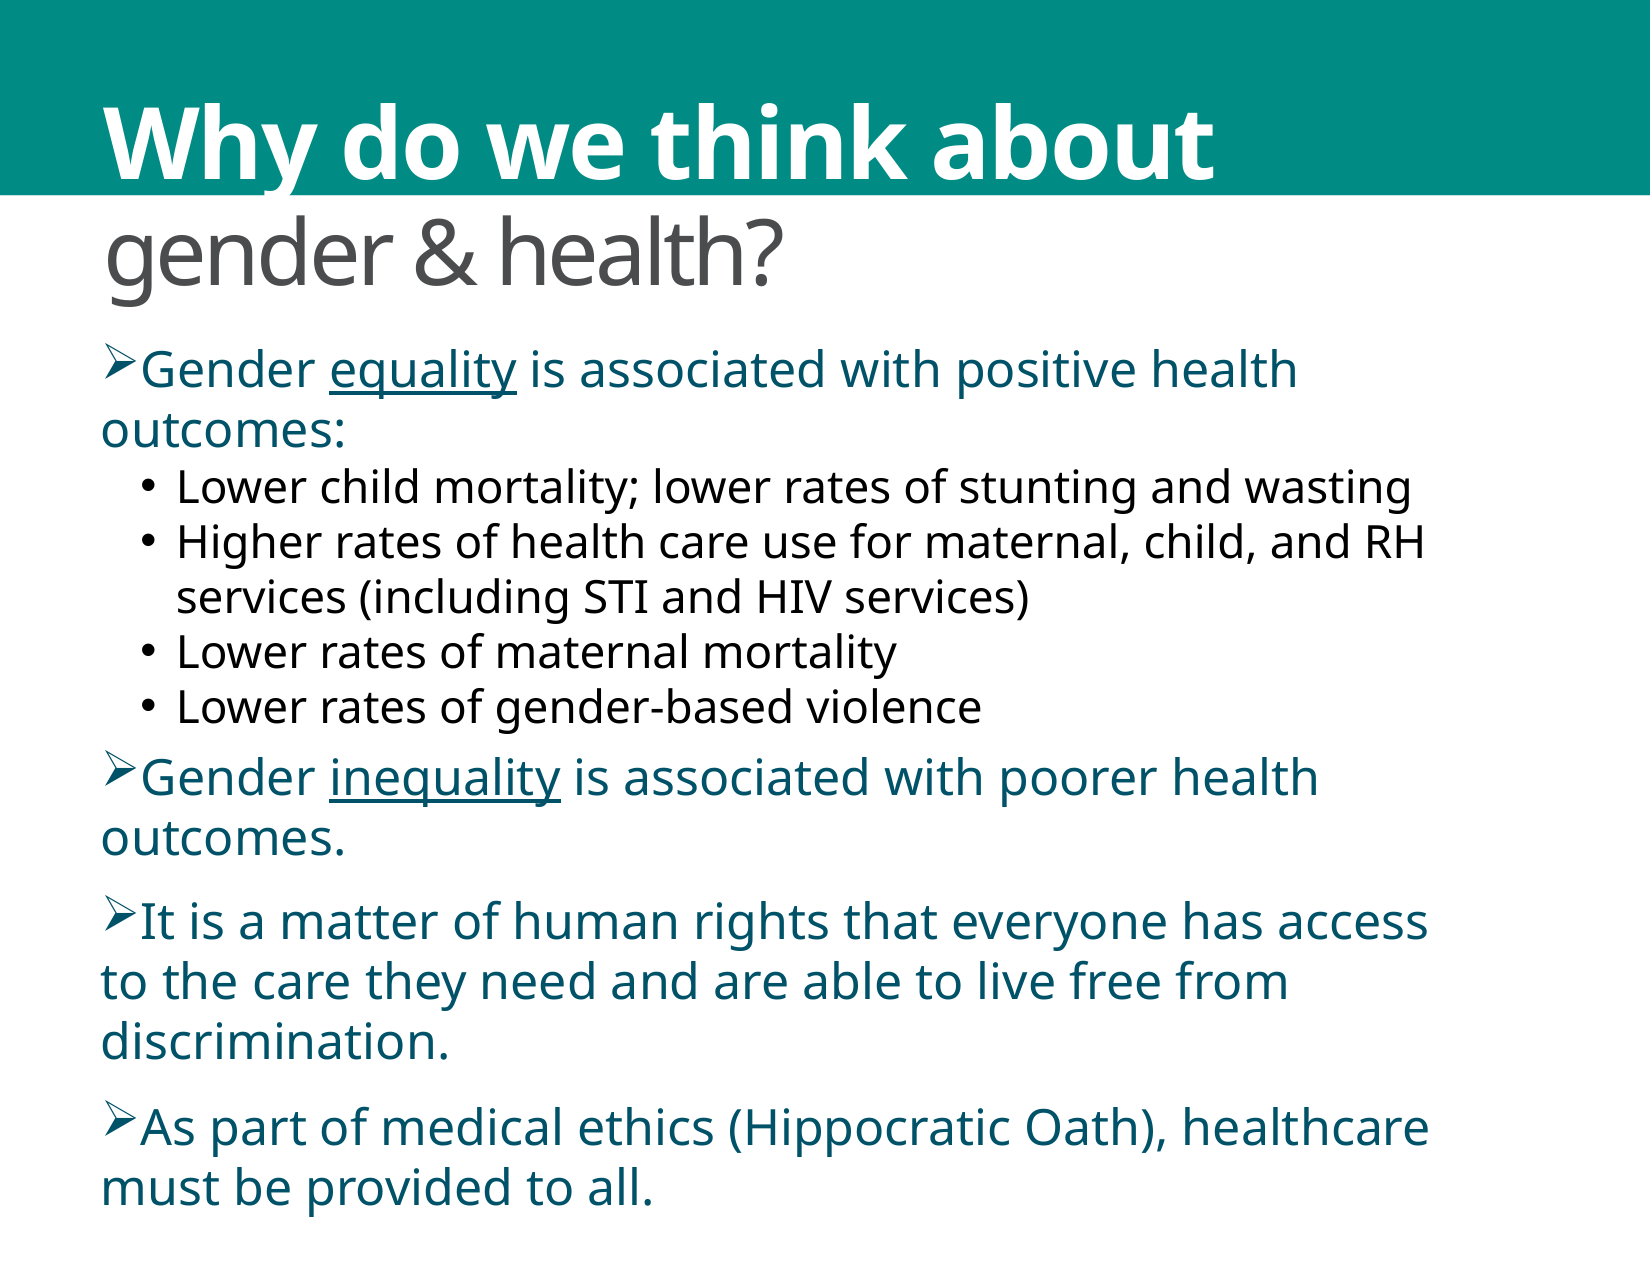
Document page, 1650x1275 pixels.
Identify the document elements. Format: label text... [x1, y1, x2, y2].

text_box [0, 0, 1650, 196]
text_box Why do we think about gender & health? [100, 84, 1595, 304]
text_box Gender equality is associated with positive health outcomes: Lower child mortality; lower rates of stunting and wasting Higher rates of health care use for maternal, child, and RH services (including STI and HIV services) Lower rates of maternal mortality Lower rates of gender-based violence Gender inequality is associated with poorer health outcomes. It is a matter of human rights that everyone has access to the care they need and are able to live free from discrimination. As part of medical ethics (Hippocratic Oath), healthcare must be provided to all. [100, 337, 1483, 1215]
